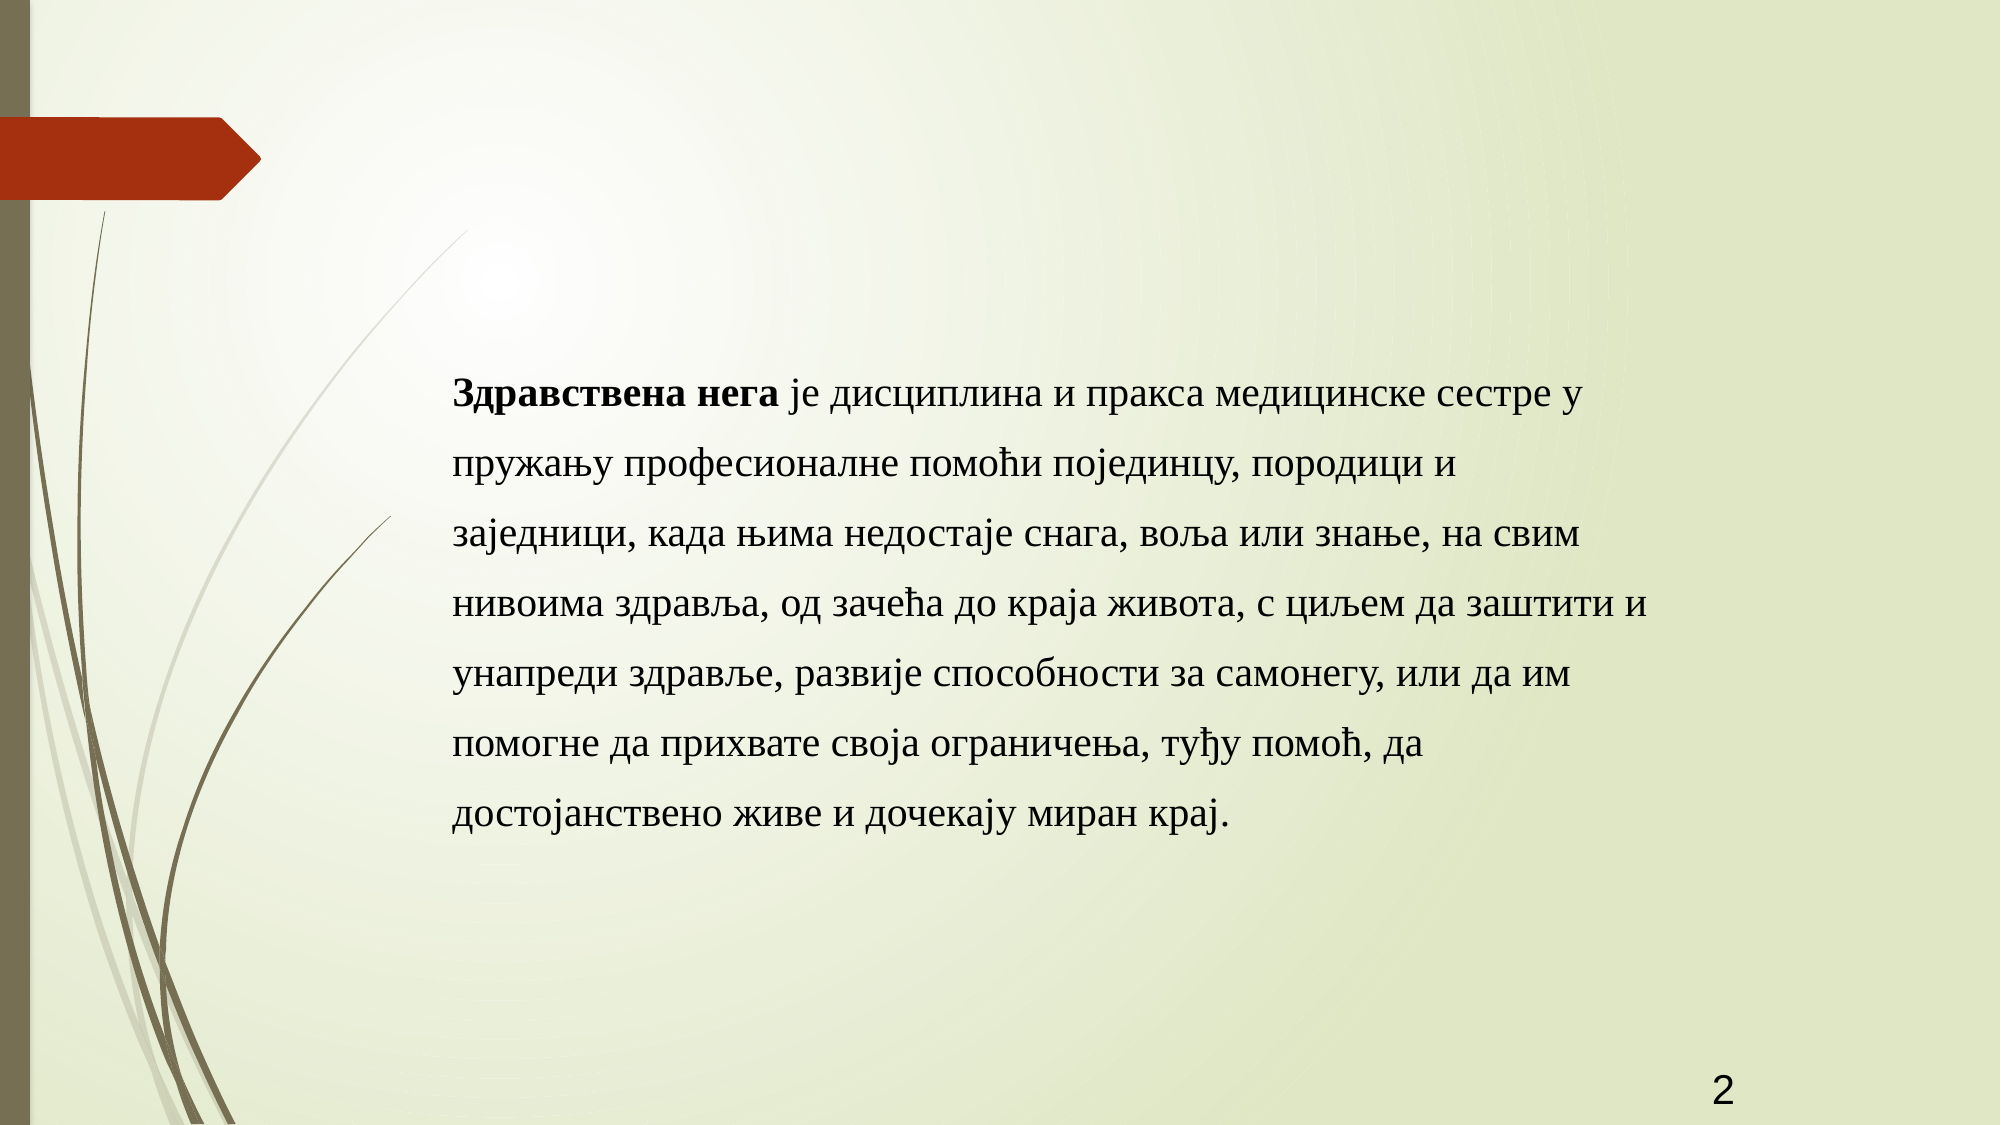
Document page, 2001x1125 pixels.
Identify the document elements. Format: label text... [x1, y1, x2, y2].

slide_number 2 [1437, 1050, 1750, 1125]
text_box Здравствена нега је дисциплина и пракса медицинске сестре у пружању професионалне помоћи појединцу, породици и заједници, када њима недостаје снага, воља или знање, на свим нивоима здравља, од зачећа до краја живота, с циљем да заштити и унапреди здравље, развије способности за самонегу, или да им помогне да прихвате своја ограничења, туђу помоћ, да достојанствено живе и дочекају миран крај. [437, 337, 1663, 843]
